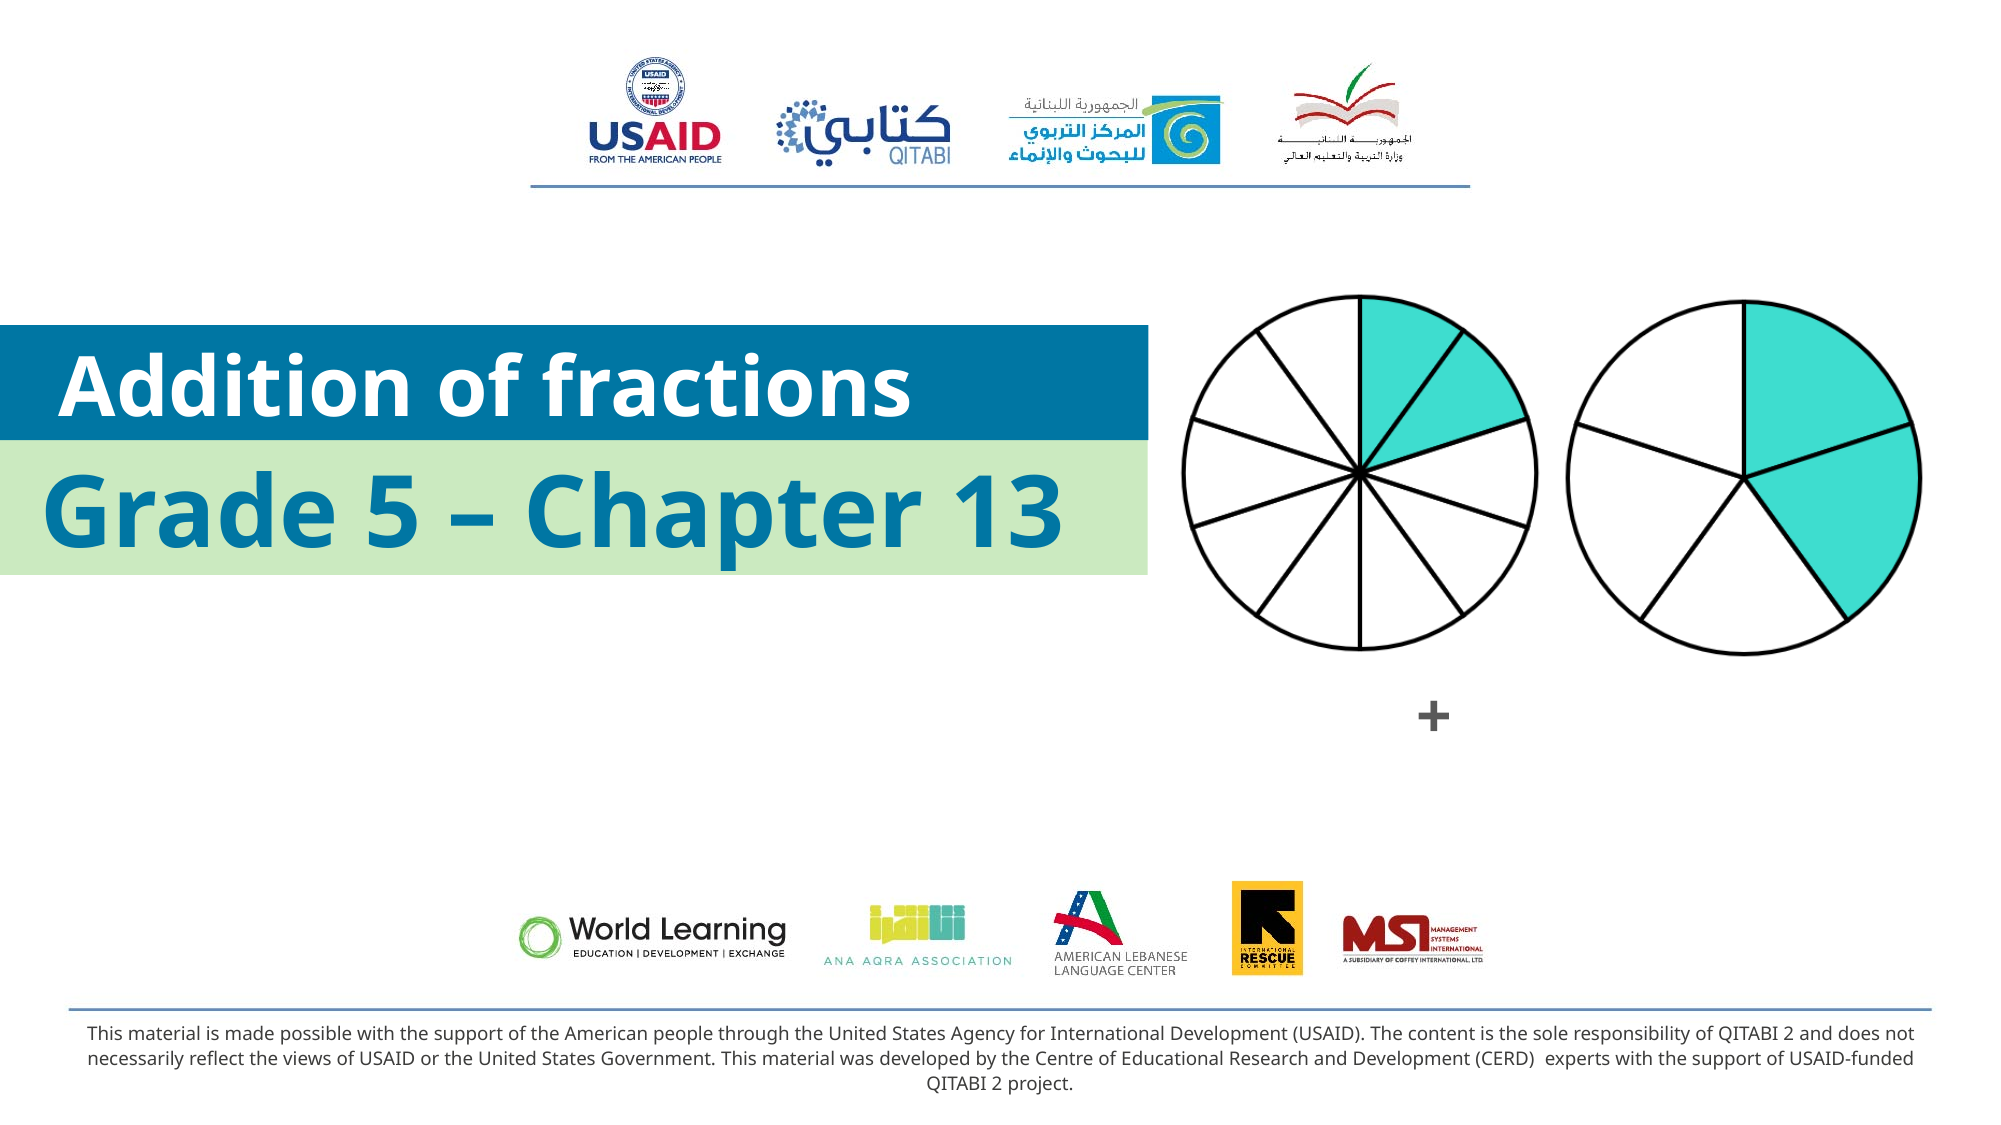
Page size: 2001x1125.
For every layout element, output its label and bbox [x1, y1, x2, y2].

picture [366, 370, 407, 415]
picture [614, 370, 654, 416]
picture [705, 361, 736, 416]
picture [59, 357, 114, 415]
picture [290, 371, 301, 415]
picture [746, 371, 757, 415]
picture [248, 361, 279, 416]
picture [228, 353, 240, 364]
text_box [1171, 284, 1932, 794]
picture [581, 370, 609, 415]
picture [768, 370, 811, 416]
picture [489, 353, 522, 415]
picture [120, 353, 162, 416]
picture [823, 370, 864, 415]
picture [312, 370, 355, 416]
picture [664, 370, 699, 416]
picture [290, 353, 302, 364]
picture [228, 371, 239, 415]
picture [543, 353, 576, 415]
picture [172, 353, 214, 416]
picture [746, 353, 758, 364]
picture [0, 0, 2000, 1125]
picture [875, 370, 909, 416]
picture [440, 370, 483, 416]
